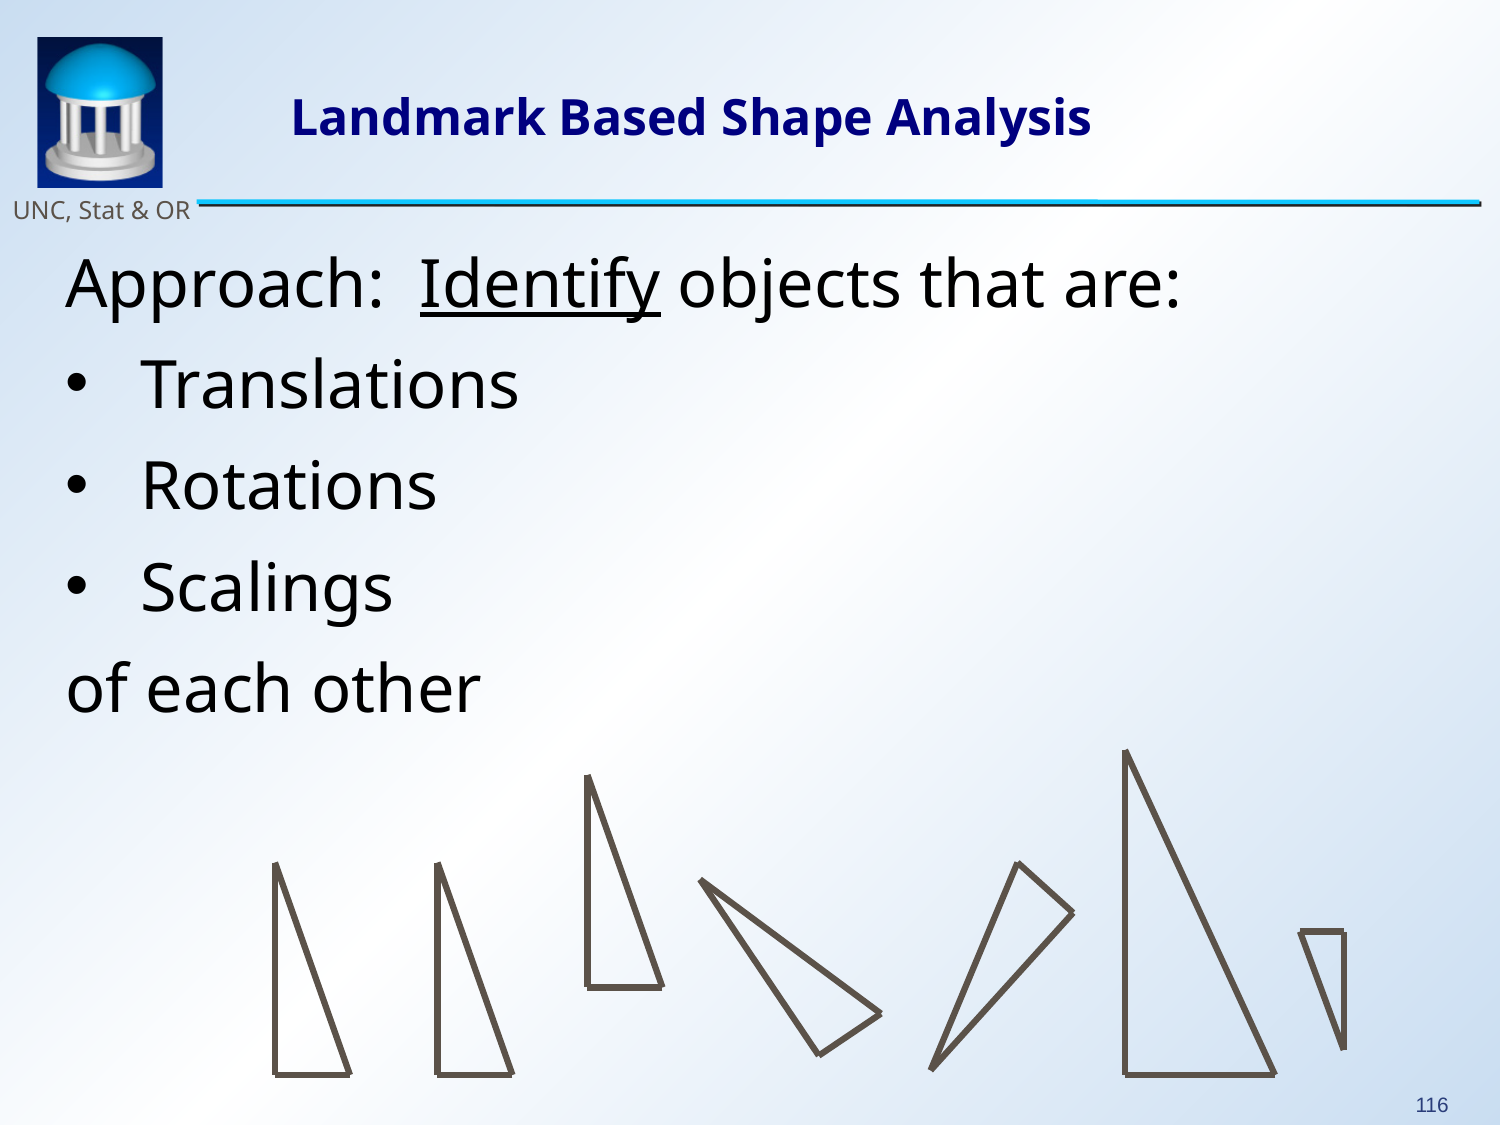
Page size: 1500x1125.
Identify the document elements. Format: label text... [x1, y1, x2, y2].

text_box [587, 774, 663, 988]
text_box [752, 839, 829, 1053]
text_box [936, 859, 1012, 1073]
title Landmark Based Shape Analysis [274, 74, 1448, 156]
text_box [274, 862, 351, 1076]
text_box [437, 862, 513, 1076]
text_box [1124, 749, 1276, 1076]
list Approach: Identify objects that are: Translations Rotations Scalings of each other [49, 224, 1432, 1076]
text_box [1299, 931, 1344, 1051]
